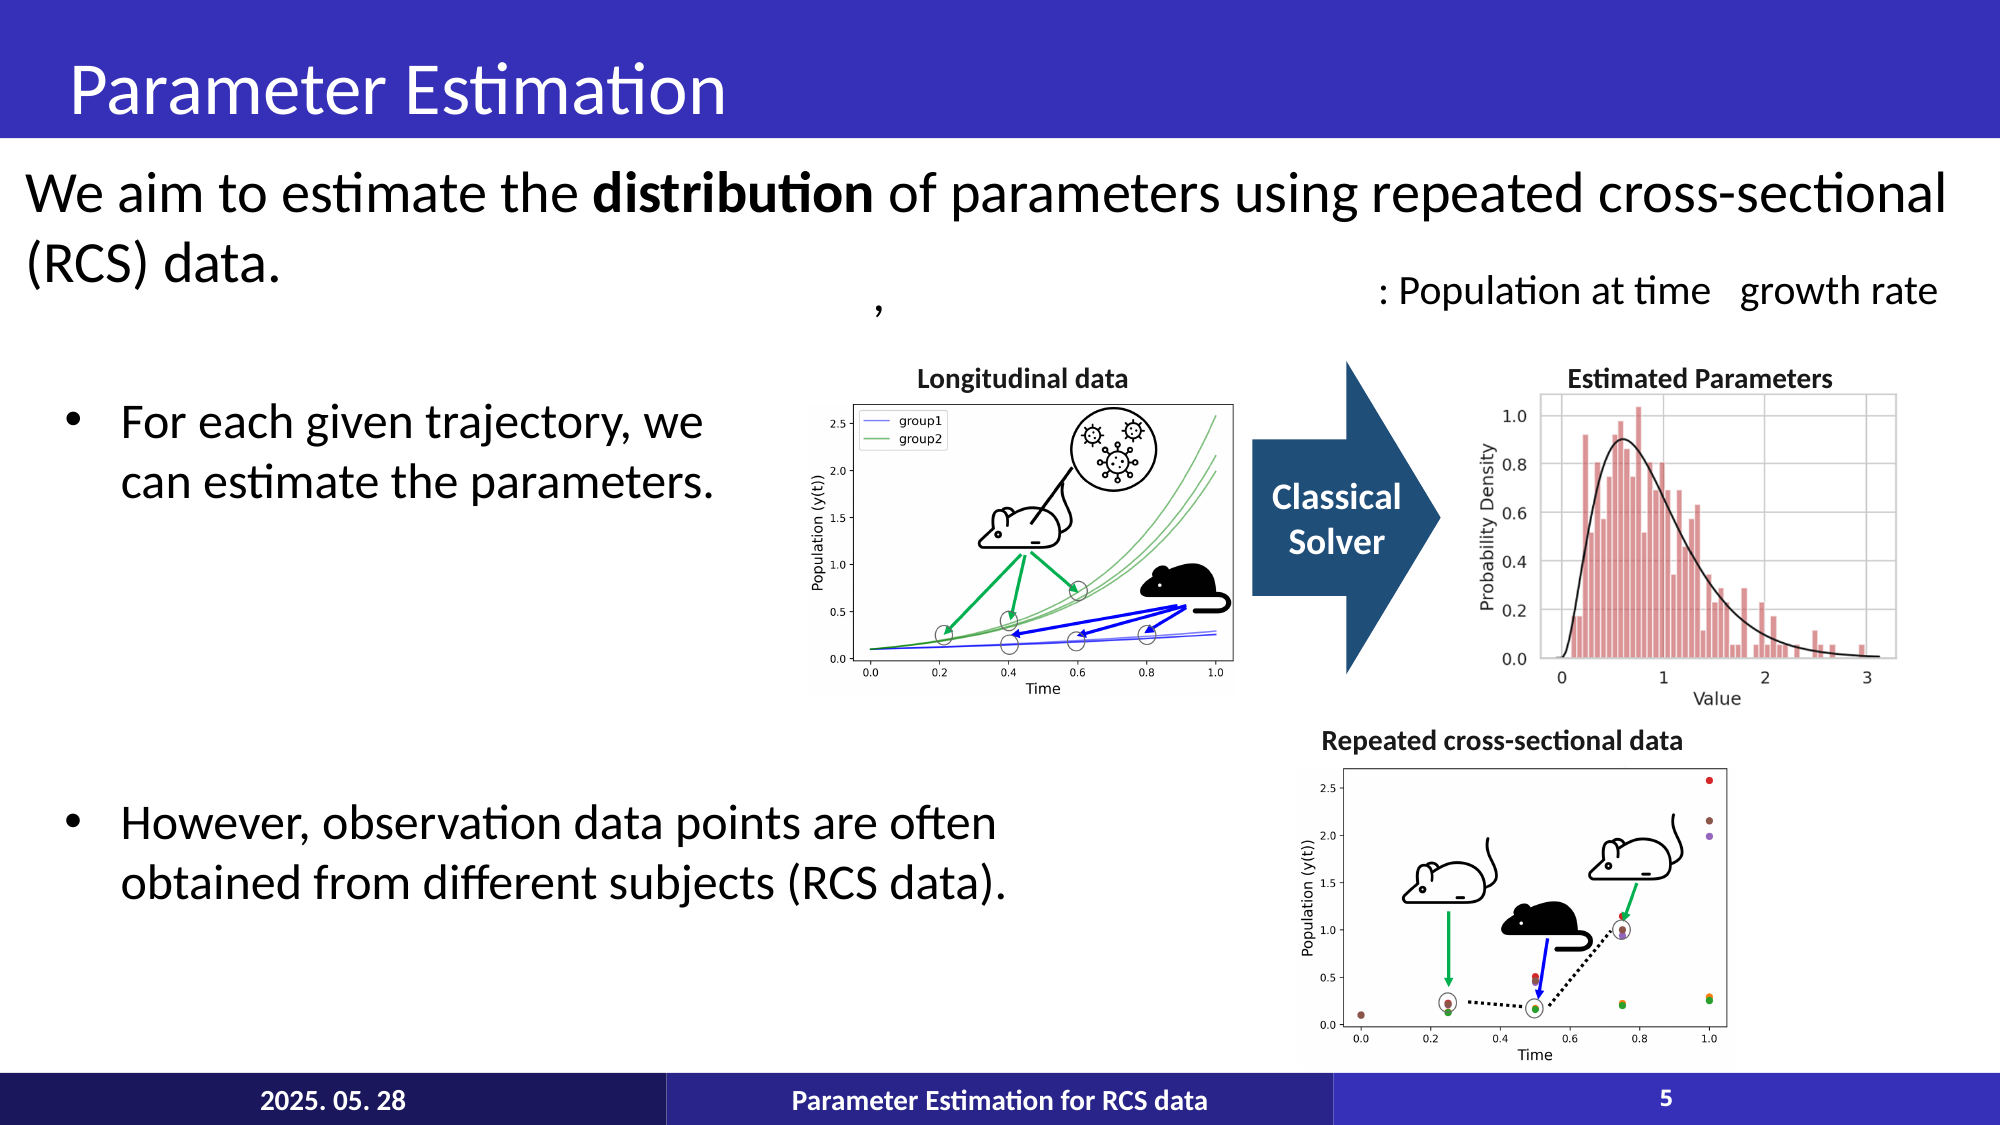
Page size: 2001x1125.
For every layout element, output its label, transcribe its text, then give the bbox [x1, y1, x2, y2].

picture [1297, 766, 1736, 1070]
text_box [1251, 357, 1410, 464]
text_box We aim to estimate the distribution of parameters using repeated cross-sectional (RCS) data. [11, 146, 1989, 302]
text_box [1251, 570, 1411, 678]
text_box Parameter Estimation [59, 34, 885, 136]
text_box Longitudinal data [902, 351, 1211, 402]
text_box Estimated Parameters [1553, 351, 1923, 402]
text_box [1429, 496, 1442, 539]
picture [808, 404, 1235, 697]
text_box For each given trajectory, we can estimate the parameters. [49, 381, 797, 516]
text_box Classical Solver [1245, 464, 1429, 570]
picture [1476, 385, 1904, 712]
text_box However, observation data points are often obtained from different subjects (RCS data). [49, 782, 1179, 918]
text_box Repeated cross-sectional data [1306, 713, 1785, 764]
